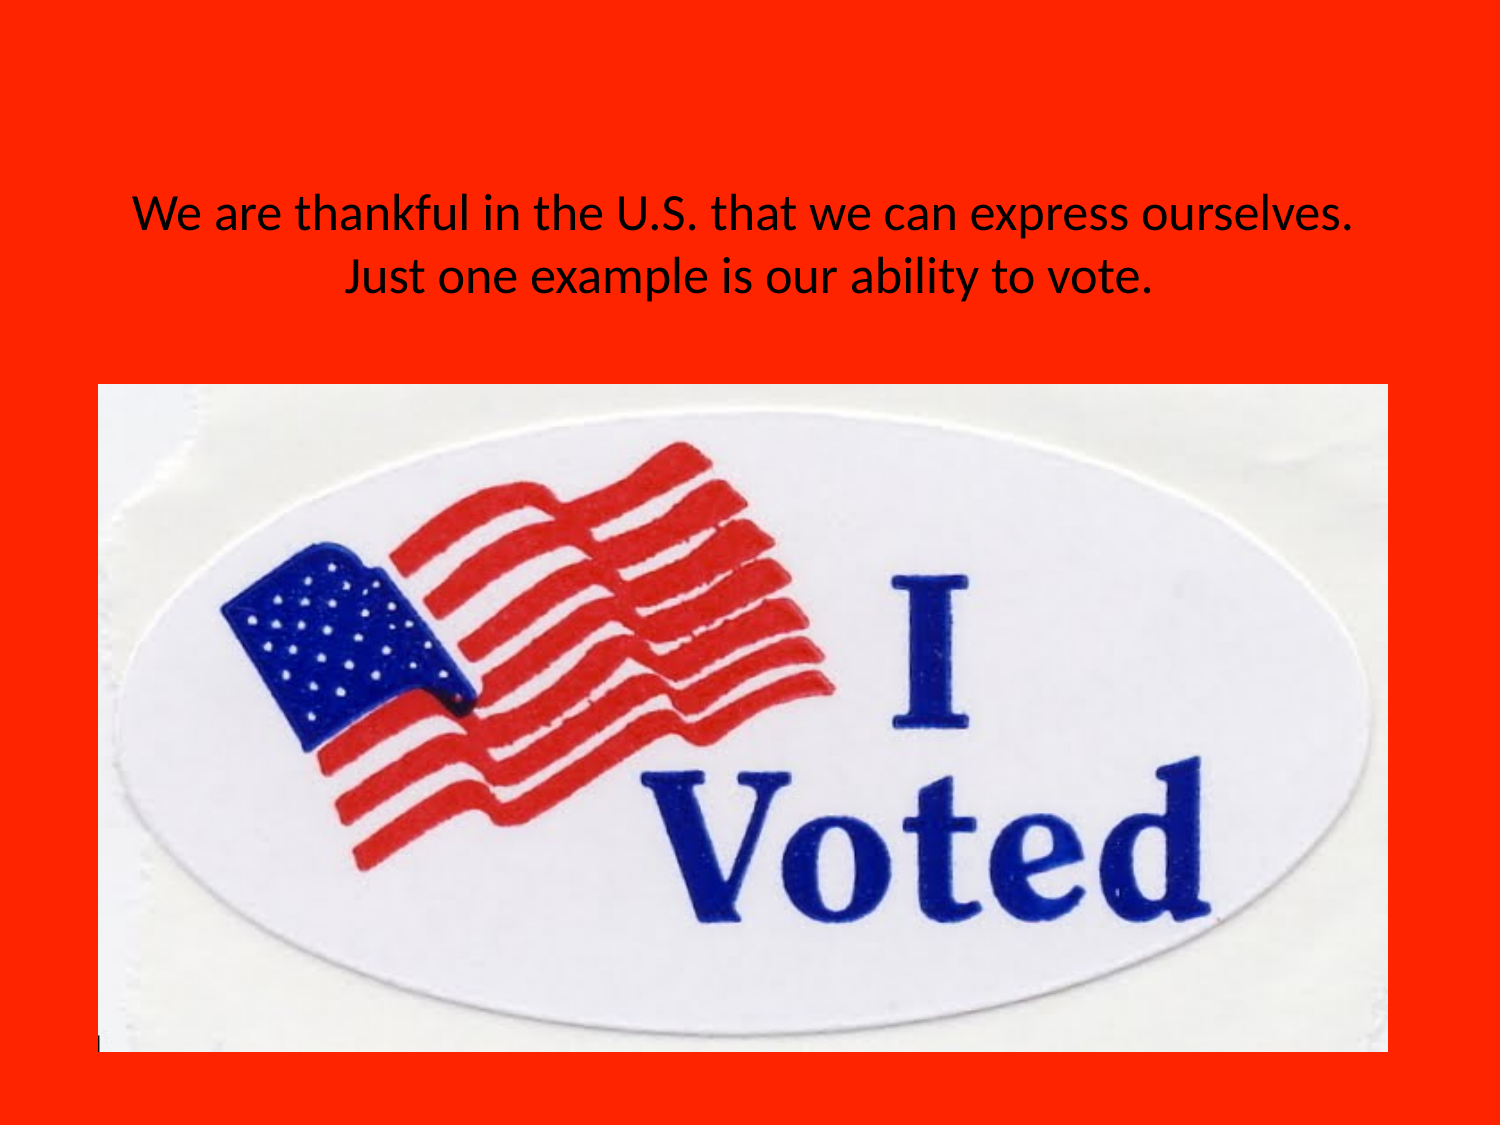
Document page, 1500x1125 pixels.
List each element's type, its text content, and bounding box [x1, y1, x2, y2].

title We are thankful in the U.S. that we can express ourselves. Just one example is our ability to vote. [112, 169, 1388, 313]
picture [98, 384, 1388, 1052]
